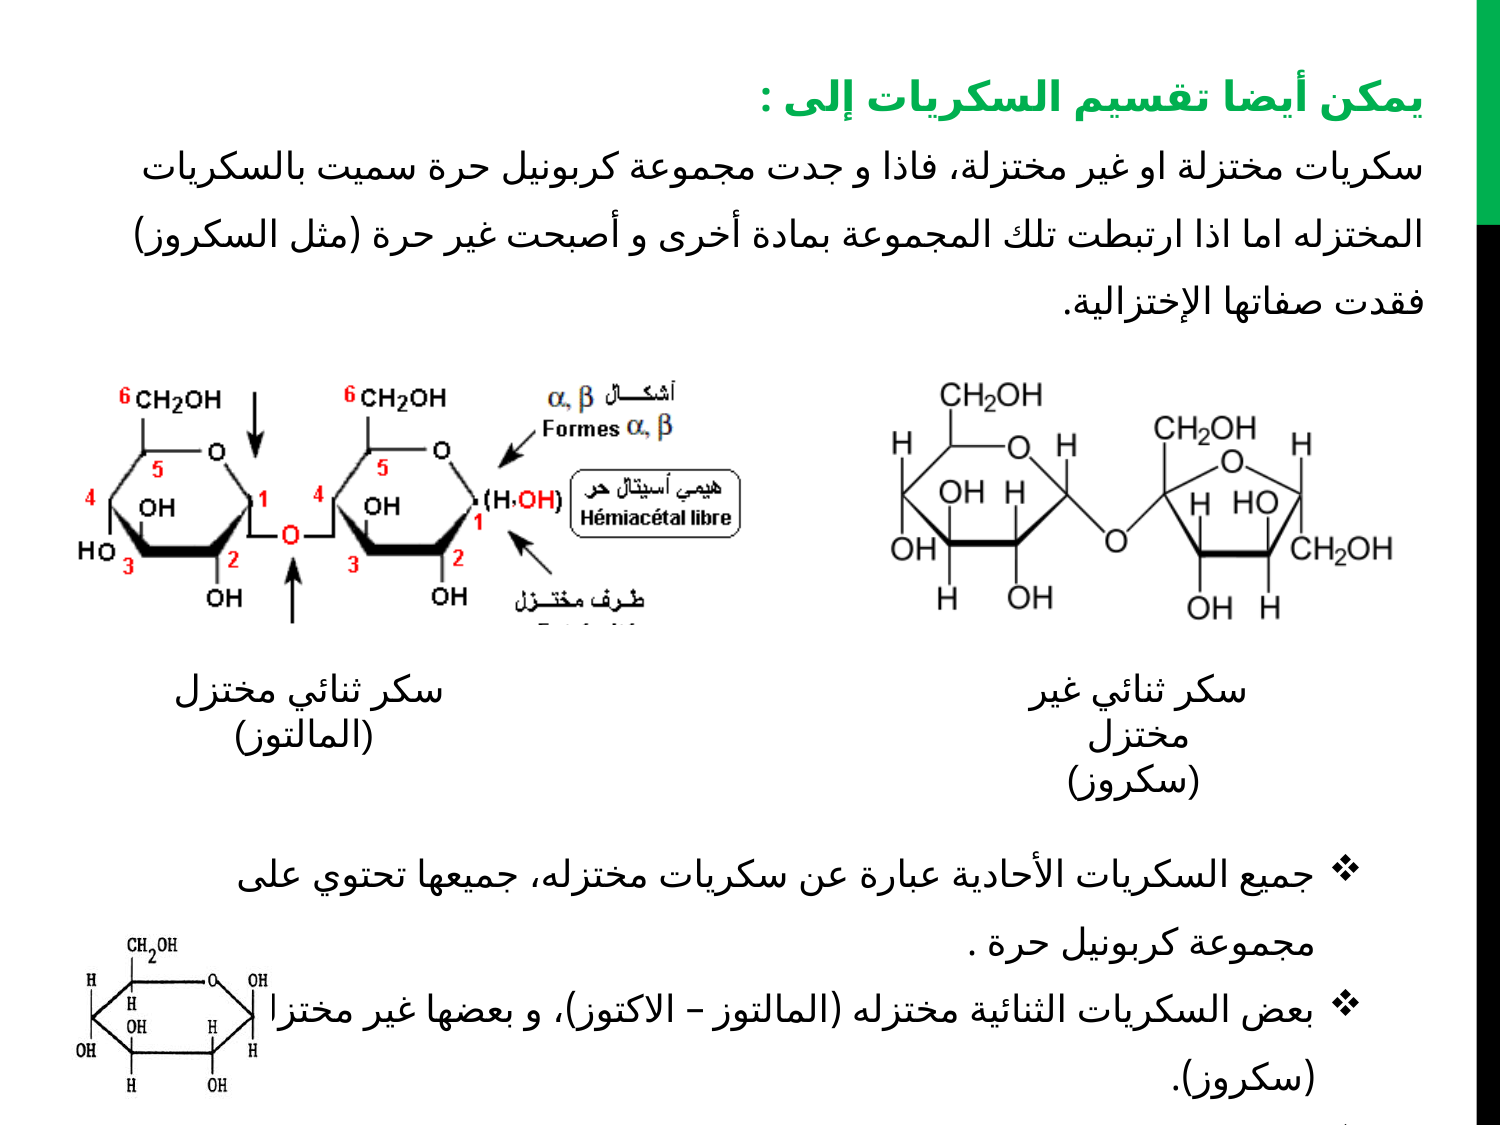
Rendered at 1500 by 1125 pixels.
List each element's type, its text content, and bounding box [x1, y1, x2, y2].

text_box سكر ثنائي مختزل (المالتوز) [152, 657, 466, 763]
text_box سكر ثنائي غير مختزل (سكروز) [982, 657, 1296, 808]
text_box جميع السكريات الأحادية عبارة عن سكريات مختزله، جميعها تحتوي على مجموعة كربونيل حرة . بعض السكريات الثنائية مختزله (المالتوز – الاكتوز)، و بعضها غير مختزلة (سكروز). جميع السكريات العديدة سكريات غير مختزلة. [102, 820, 1378, 1125]
picture [836, 356, 1441, 643]
picture [70, 378, 746, 626]
text_box يمكن أيضا تقسيم السكريات إلى : سكريات مختزلة او غير مختزلة، فاذا و جدت مجموعة كربونيل حرة سميت بالسكريات المختزله اما اذا ارتبطت تلك المجموعة بمادة أخرى و أصبحت غير حرة (مثل السكروز) فقدت صفاتها الإختزالية. [62, 37, 1441, 398]
picture [70, 933, 272, 1105]
